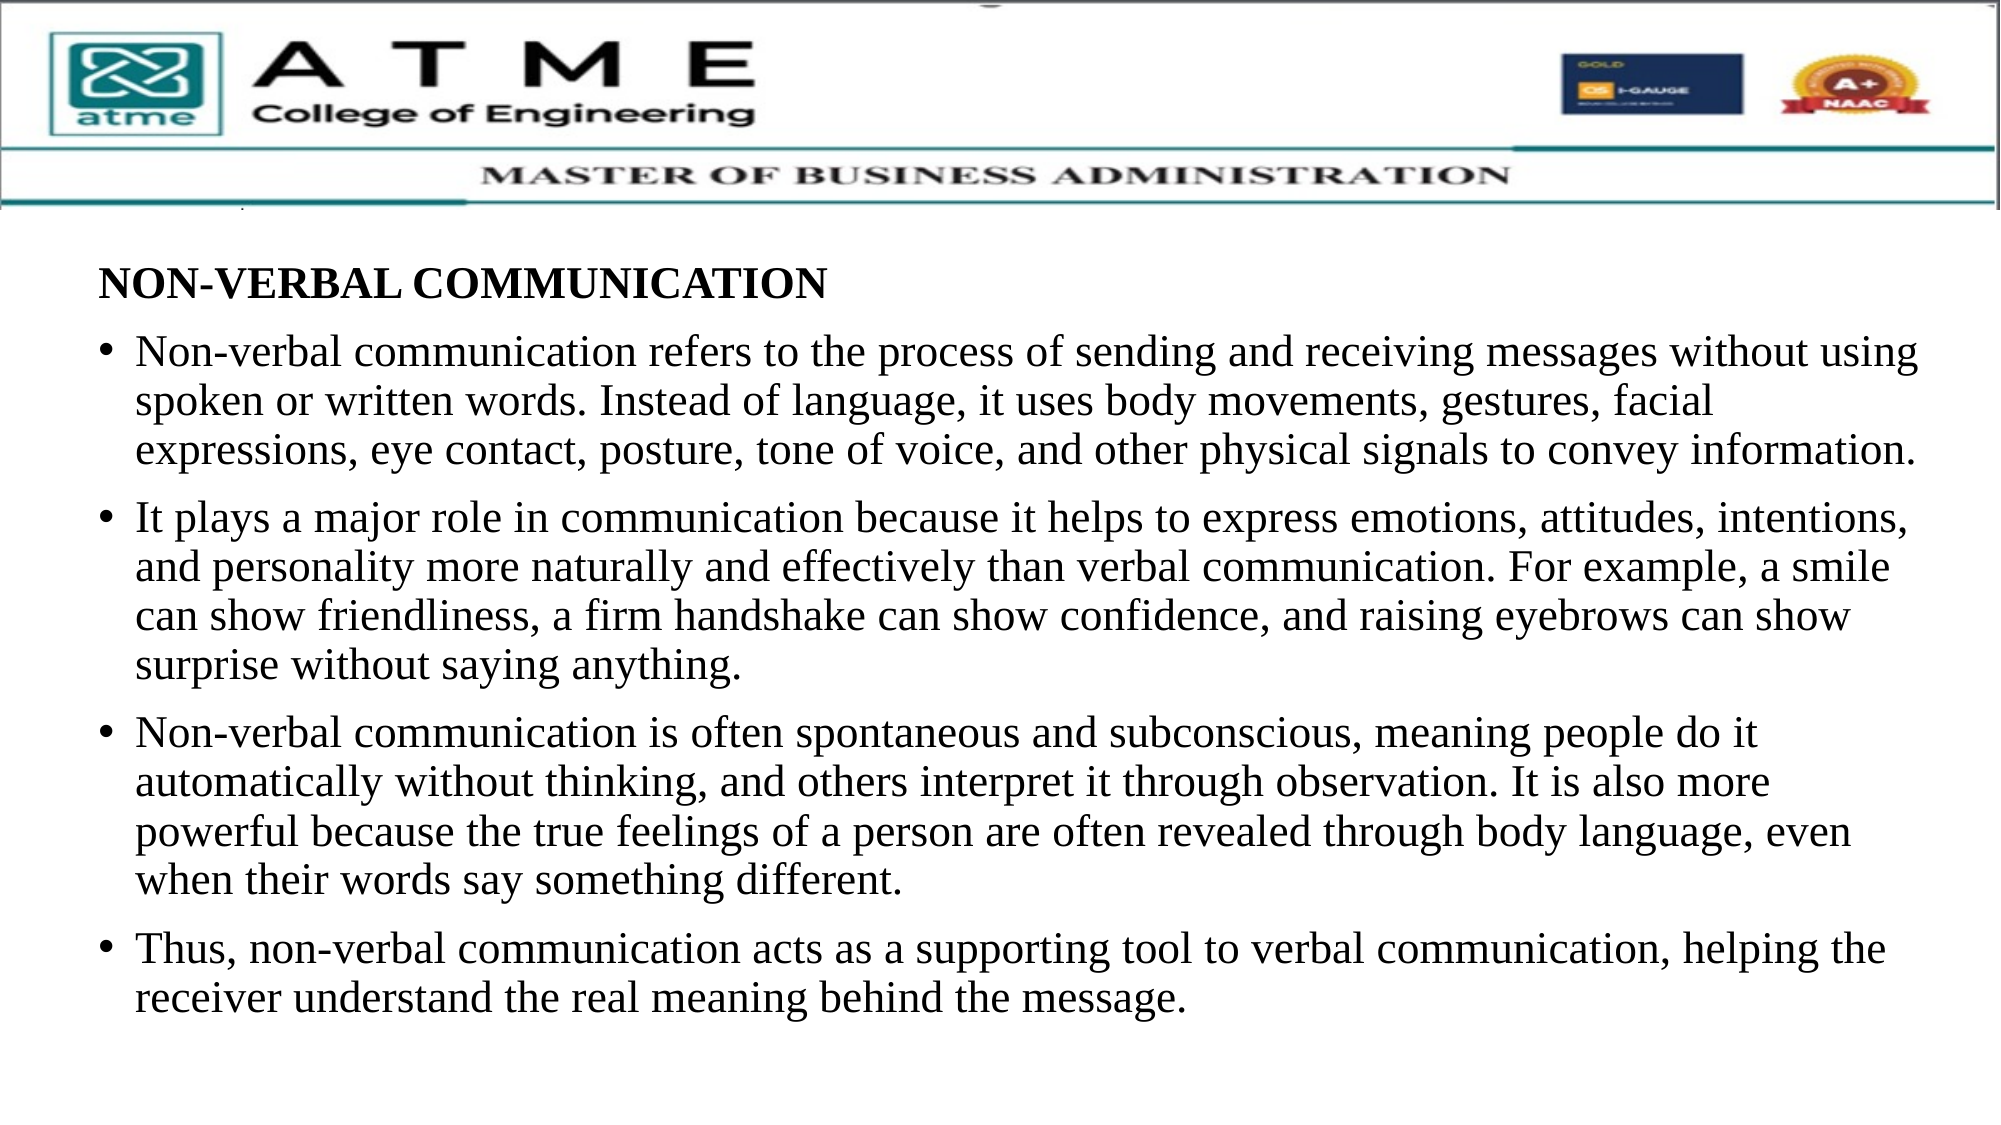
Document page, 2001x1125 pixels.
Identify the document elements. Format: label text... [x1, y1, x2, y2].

list NON-VERBAL COMMUNICATION Non-verbal communication refers to the process of sending and receiving messages without using spoken or written words. Instead of language, it uses body movements, gestures, facial expressions, eye contact, posture, tone of voice, and other physical signals to convey information. It plays a major role in communication because it helps to express emotions, attitudes, intentions, and personality more naturally and effectively than verbal communication. For example, a smile can show friendliness, a firm handshake can show confidence, and raising eyebrows can show surprise without saying anything. Non-verbal communication is often spontaneous and subconscious, meaning people do it automatically without thinking, and others interpret it through observation. It is also more powerful because the true feelings of a person are often revealed through body language, even when their words say something different. Thus, non-verbal communication acts as a supporting tool to verbal communication, helping the receiver understand the real meaning behind the message. [83, 251, 1952, 1069]
picture [0, 0, 2000, 210]
